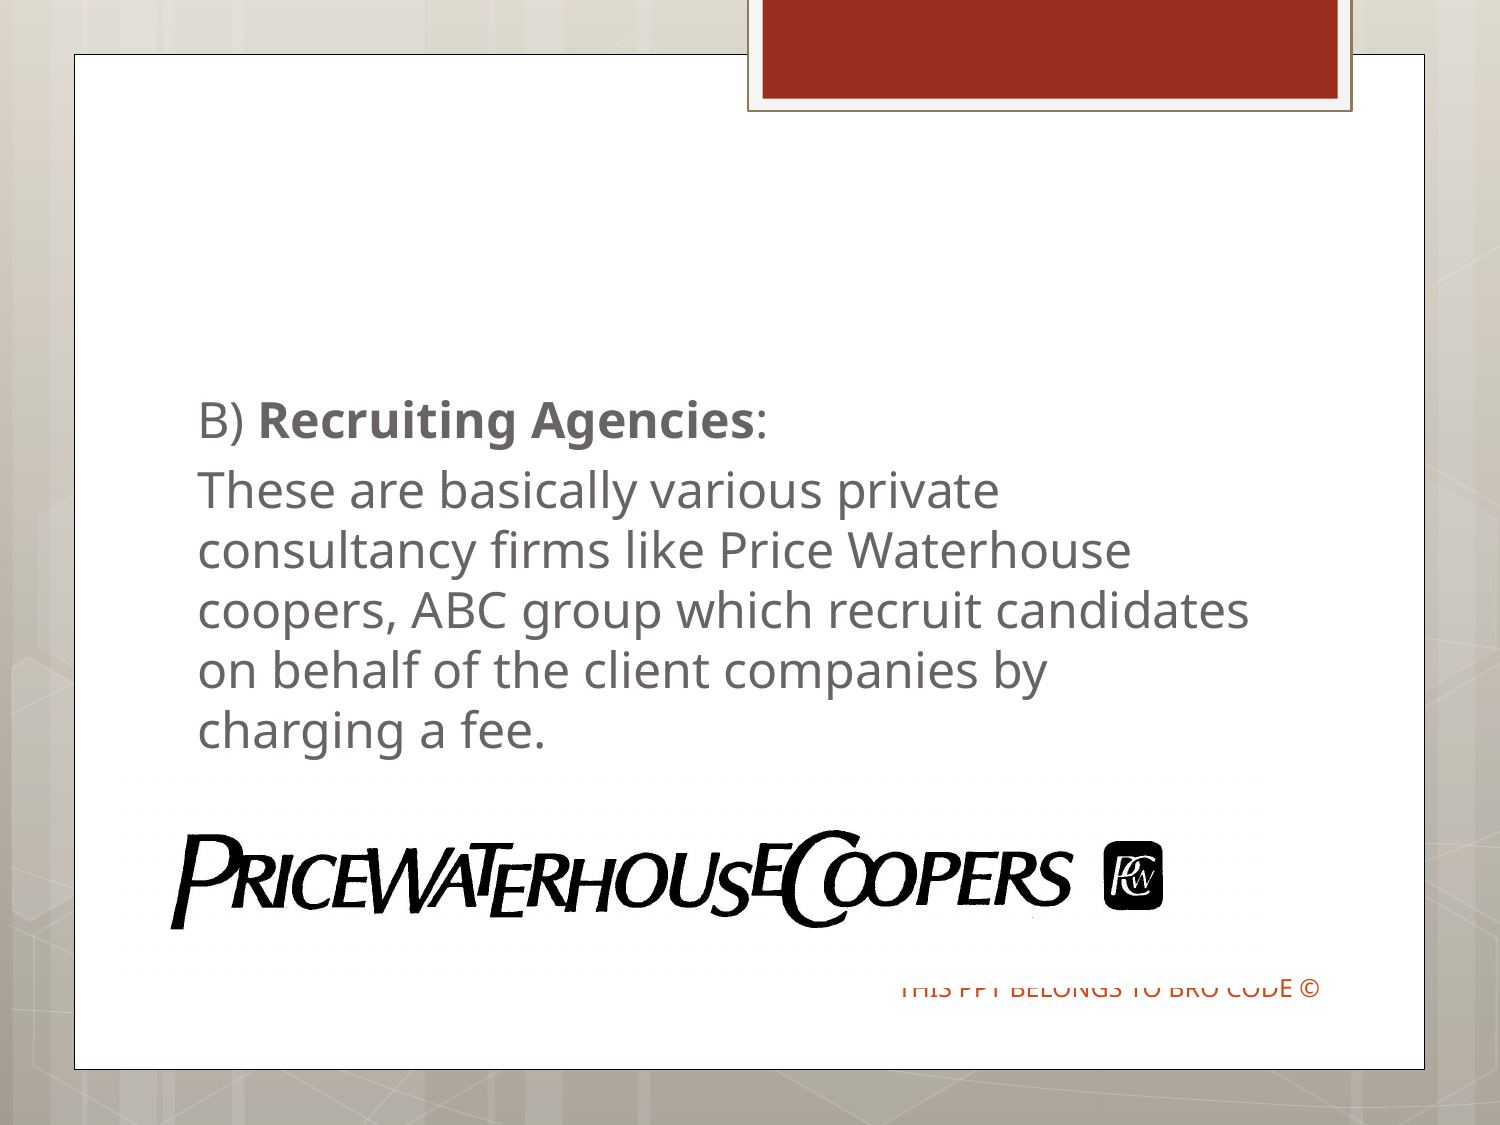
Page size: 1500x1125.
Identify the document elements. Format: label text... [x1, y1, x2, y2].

picture [112, 774, 1279, 988]
list B) Recruiting Agencies: These are basically various private consultancy firms like Price Waterhouse coopers, ABC group which recruit candidates on behalf of the client companies by charging a fee. [171, 381, 1283, 782]
footer THIS PPT BELONGS TO BRO CODE © [761, 960, 1336, 1020]
